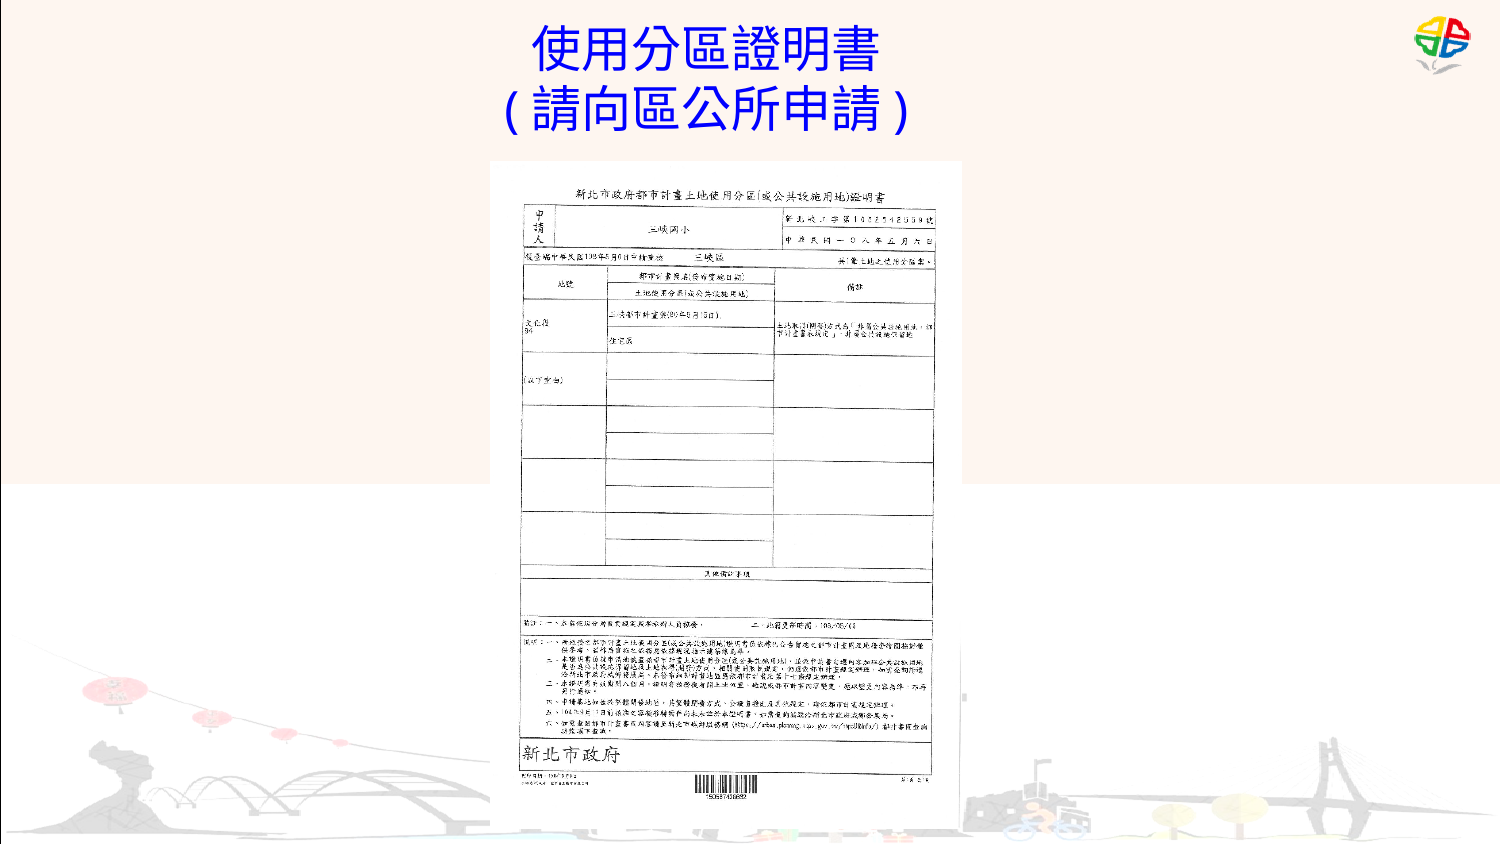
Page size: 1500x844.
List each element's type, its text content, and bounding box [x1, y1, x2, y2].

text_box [489, 161, 962, 829]
picture [0, 0, 1500, 844]
text_box 使用分區證明書 (請向區公所申請) [407, 43, 1006, 112]
